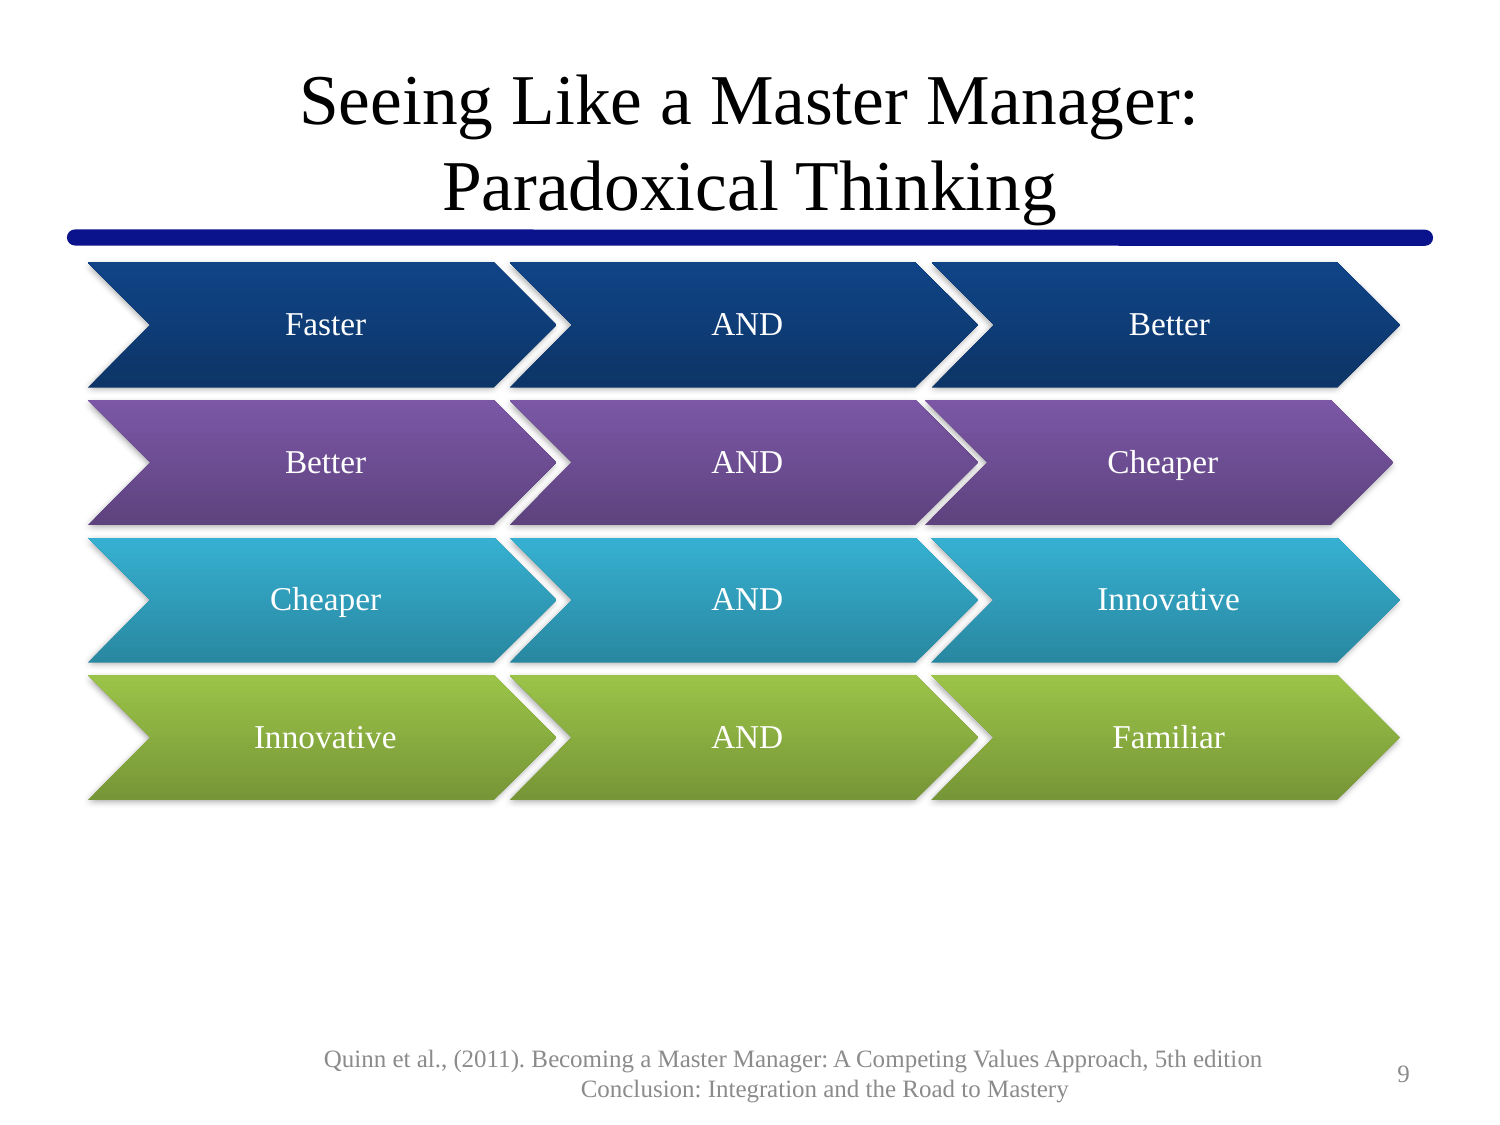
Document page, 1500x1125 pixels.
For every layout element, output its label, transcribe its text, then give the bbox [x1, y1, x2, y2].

footer Quinn et al., (2011). Becoming a Master Manager: A Competing Values Approach, 5th edition Conclusion: Integration and the Road to Mastery [300, 1042, 1074, 1103]
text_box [87, 537, 1401, 663]
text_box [87, 674, 1401, 801]
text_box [87, 399, 1401, 526]
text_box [87, 262, 1401, 388]
slide_number 9 [1074, 1042, 1425, 1103]
title Seeing Like a Master Manager: Paradoxical Thinking [75, 45, 1425, 233]
